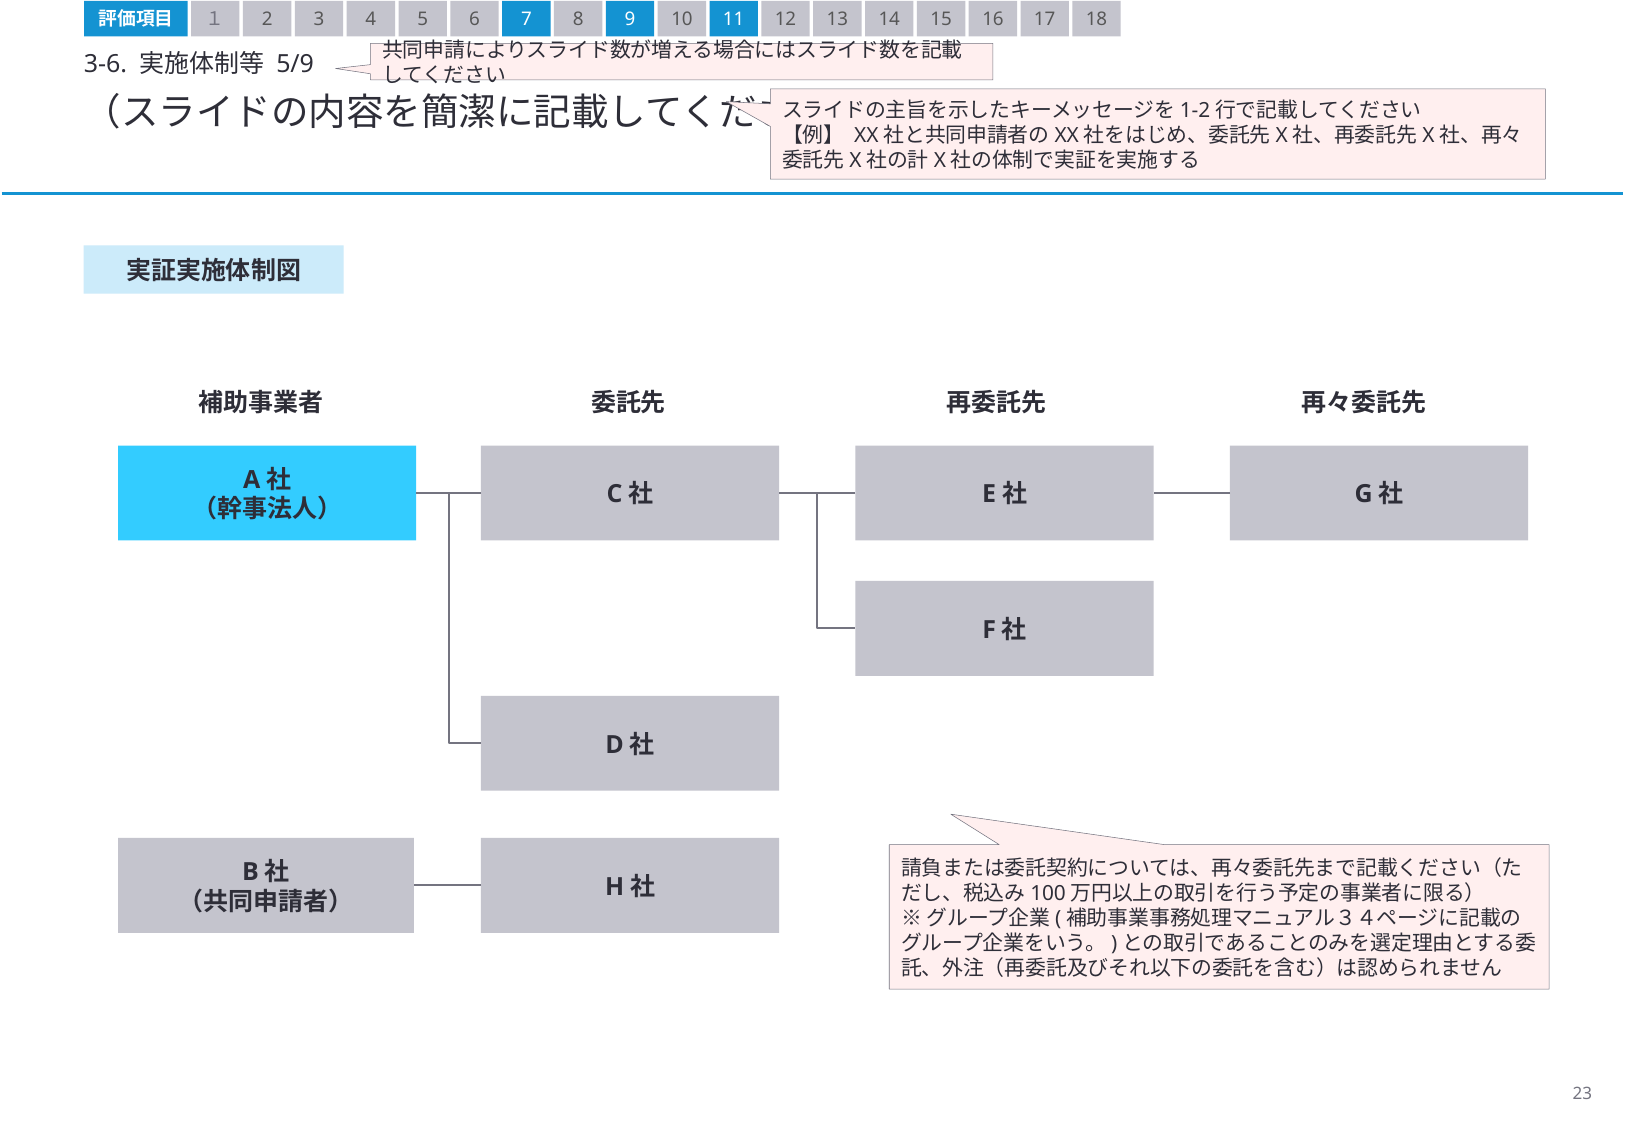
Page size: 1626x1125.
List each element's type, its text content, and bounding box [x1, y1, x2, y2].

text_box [778, 492, 856, 629]
text_box G社 [1229, 445, 1529, 541]
text_box 委託先 [453, 379, 804, 421]
list 3-6. 実施体制等 5/9 [84, 40, 1543, 82]
text_box A社 （幹事法人） [117, 445, 417, 541]
text_box H社 [480, 837, 780, 934]
text_box 補助事業者 [85, 379, 436, 421]
text_box 再々委託先 [1189, 379, 1540, 421]
text_box E社 [855, 445, 1154, 541]
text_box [83, 0, 1122, 37]
text_box C社 [480, 445, 780, 541]
text_box [81, 796, 232, 947]
list （スライドの内容を簡潔に記載してください） [84, 83, 1543, 183]
text_box D社 [480, 695, 780, 792]
text_box B社 （共同申請者） [232, 837, 415, 934]
text_box F社 [855, 580, 1154, 677]
text_box 実証実施体制図 [83, 244, 344, 295]
text_box スライドの主旨を示したキーメッセージを1-2行で記載してください 【例】 XX社と共同申請者のXX社をはじめ、委託先X社、再委託先X社、再々委託先X社の計X社の体制で実証を実施する [725, 87, 1547, 180]
text_box 請負または委託契約については、再々委託先まで記載ください（ただし、税込み100万円以上の取引を行う予定の事業者に限る） ※グループ企業(補助事業事務処理マニュアル３４ページに記載のグループ企業をいう。)との取引であることのみを選定理由とする委託、外注（再委託及びそれ以下の委託を含む）は認められません [888, 813, 1551, 991]
text_box 共同申請によりスライド数が増える場合にはスライド数を記載してください [334, 42, 994, 81]
text_box 再委託先 [821, 379, 1172, 421]
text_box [416, 492, 482, 744]
